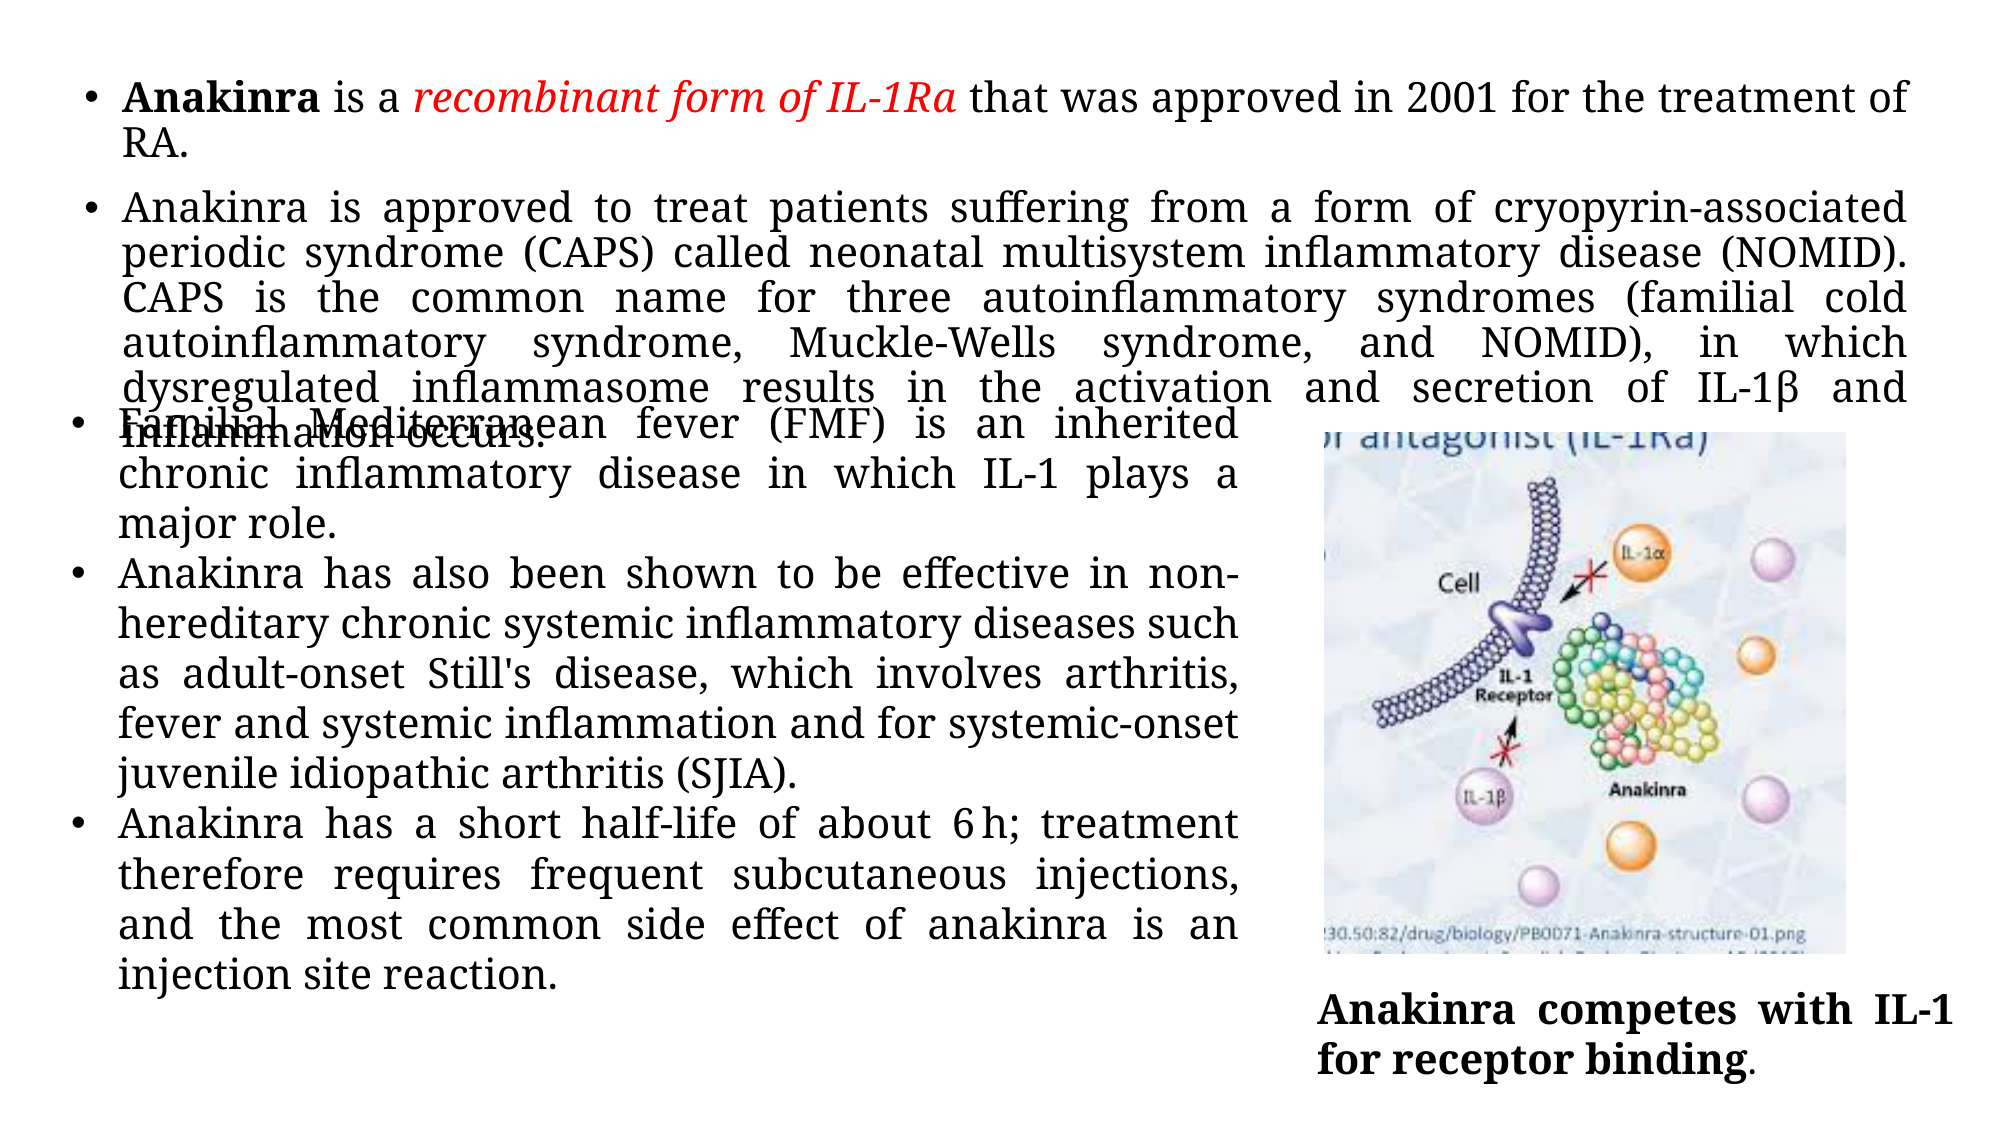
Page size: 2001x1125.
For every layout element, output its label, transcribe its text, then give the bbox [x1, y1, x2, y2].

list Anakinra is a recombinant form of IL-1Ra that was approved in 2001 for the treatment of RA. Anakinra is approved to treat patients suffering from a form of cryopyrin-associated periodic syndrome (CAPS) called neonatal multisystem inflammatory disease (NOMID). CAPS is the common name for three autoinflammatory syndromes (familial cold autoinflammatory syndrome, Muckle-Wells syndrome, and NOMID), in which dysregulated inflammasome results in the activation and secretion of IL-1β and inflammation occurs. [69, 68, 1924, 612]
text_box Anakinra competes with IL-1 for receptor binding. [1302, 975, 1970, 1090]
picture [1323, 432, 1846, 954]
text_box Familial Mediterranean fever (FMF) is an inherited chronic inflammatory disease in which IL-1 plays a major role. Anakinra has also been shown to be effective in non-hereditary chronic systemic inflammatory diseases such as adult-onset Still's disease, which involves arthritis, fever and systemic inflammation and for systemic-onset juvenile idiopathic arthritis (SJIA). Anakinra has a short half-life of about 6 h; treatment therefore requires frequent subcutaneous injections, and the most common side effect of anakinra is an injection site reaction. [56, 389, 1255, 1050]
